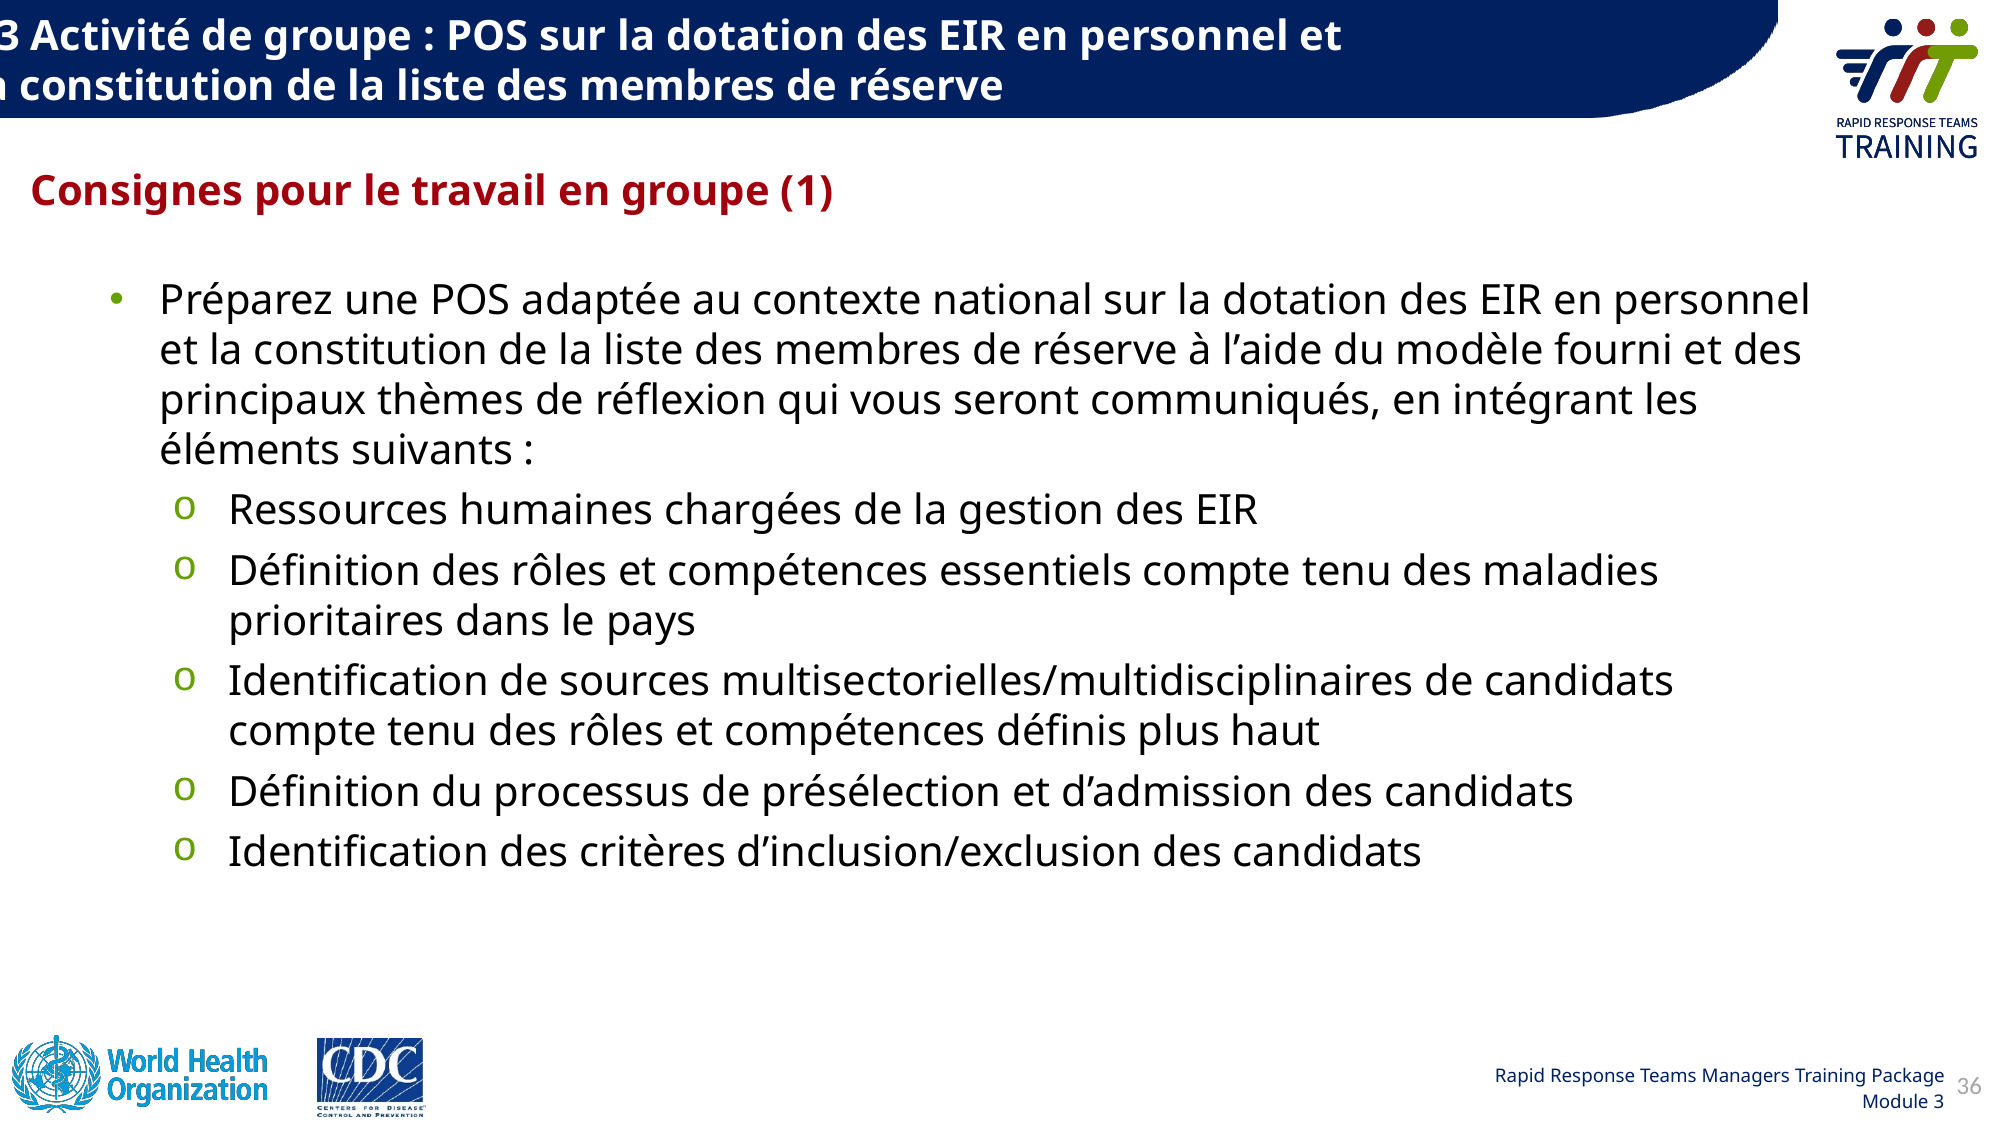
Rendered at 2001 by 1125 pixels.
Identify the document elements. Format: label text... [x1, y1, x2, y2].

picture [59, 1035, 267, 1113]
text_box 3.3 Activité de groupe : POS sur la dotation des EIR en personnel et la constitution de la liste des membres de réserve [0, 0, 1359, 116]
picture [71, 1053, 90, 1091]
slide_number 36 [1941, 1061, 2000, 1115]
picture [34, 1054, 43, 1078]
picture [36, 1088, 78, 1105]
text_box Préparez une POS adaptée au contexte national sur la dotation des EIR en personnel et la constitution de la liste des membres de réserve à l’aide du modèle fourni et des principaux thèmes de réflexion qui vous seront communiqués, en intégrant les éléments suivants : Ressources humaines chargées de la gestion des EIR Définition des rôles et compétences essentiels compte tenu des maladies prioritaires dans le pays Identification de sources multisectorielles/multidisciplinaires de candidats compte tenu des rôles et compétences définis plus haut Définition du processus de présélection et d’admission des candidats Identification des critères d’inclusion/exclusion des candidats [88, 265, 1837, 1008]
title Consignes pour le travail en groupe (1) [22, 138, 1782, 246]
picture [40, 1062, 47, 1070]
picture [12, 1083, 48, 1113]
picture [1835, 19, 1978, 167]
picture [317, 1038, 426, 1117]
picture [0, 0, 1778, 118]
picture [50, 1108, 62, 1113]
picture [12, 1035, 54, 1068]
picture [24, 1054, 36, 1087]
picture [22, 1062, 26, 1077]
picture [30, 1083, 37, 1091]
picture [46, 1056, 54, 1062]
